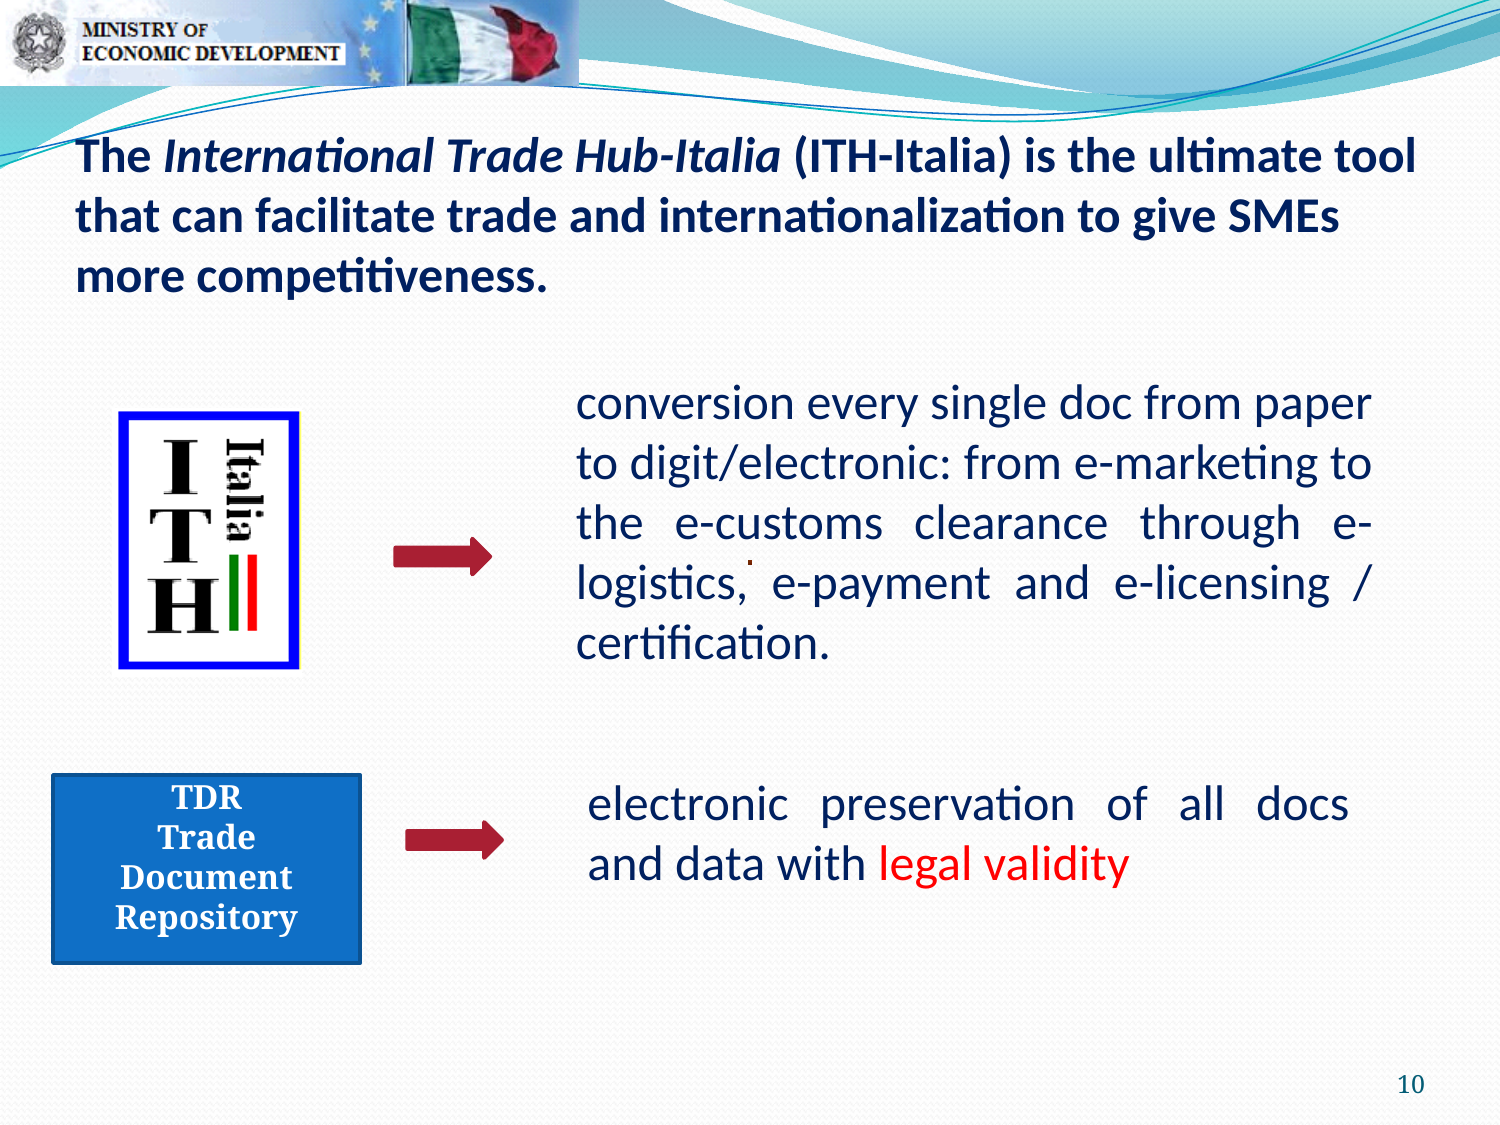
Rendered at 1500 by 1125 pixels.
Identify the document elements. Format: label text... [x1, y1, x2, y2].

text_box [405, 820, 504, 860]
text_box TDR Trade Document Repository [51, 773, 362, 965]
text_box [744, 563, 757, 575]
picture [111, 408, 302, 677]
picture [0, 0, 579, 87]
title The International Trade Hub-Italia (ITH-Italia) is the ultimate tool that can facilitate trade and internationalization to give SMEs more competitiveness. [75, 115, 1459, 303]
text_box [393, 536, 493, 577]
list conversion every single doc from paper to digit/electronic: from e-marketing to the e-customs clearance through e-logistics, e-payment and e-licensing / certification. [561, 361, 1388, 752]
slide_number 10 [1299, 1042, 1425, 1103]
text_box electronic preservation of all docs and data with legal validity [572, 763, 1365, 951]
